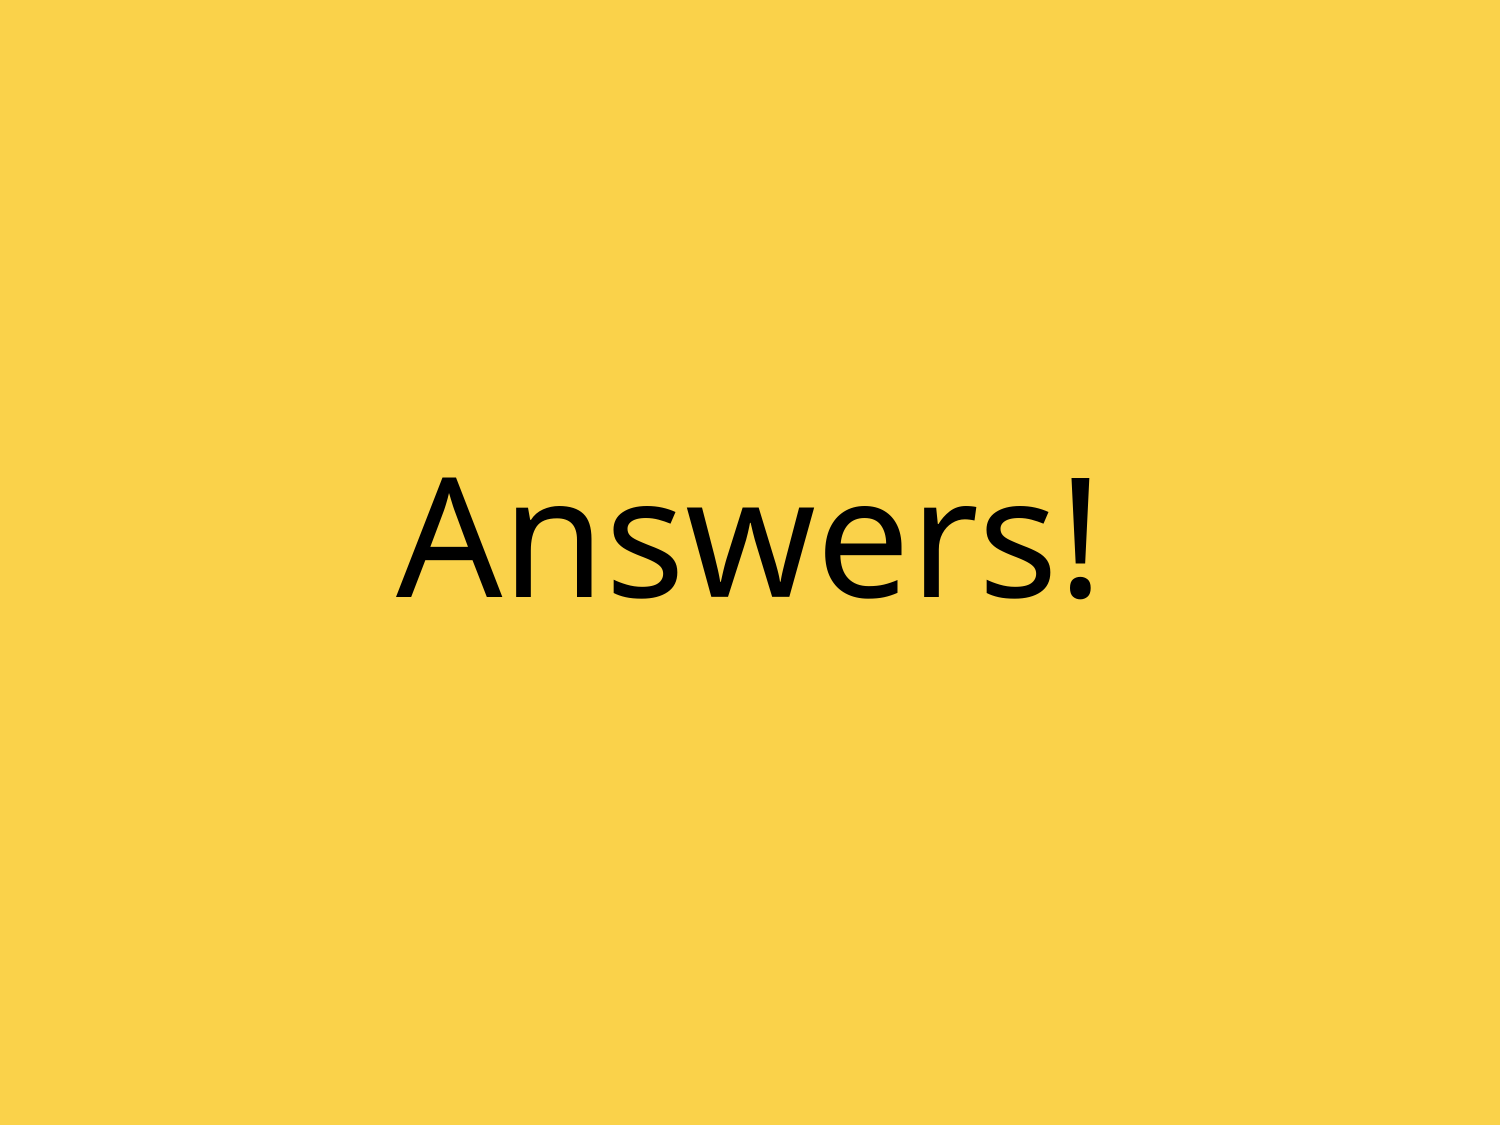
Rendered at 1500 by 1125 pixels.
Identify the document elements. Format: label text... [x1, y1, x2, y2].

title Answers! [74, 437, 1426, 626]
